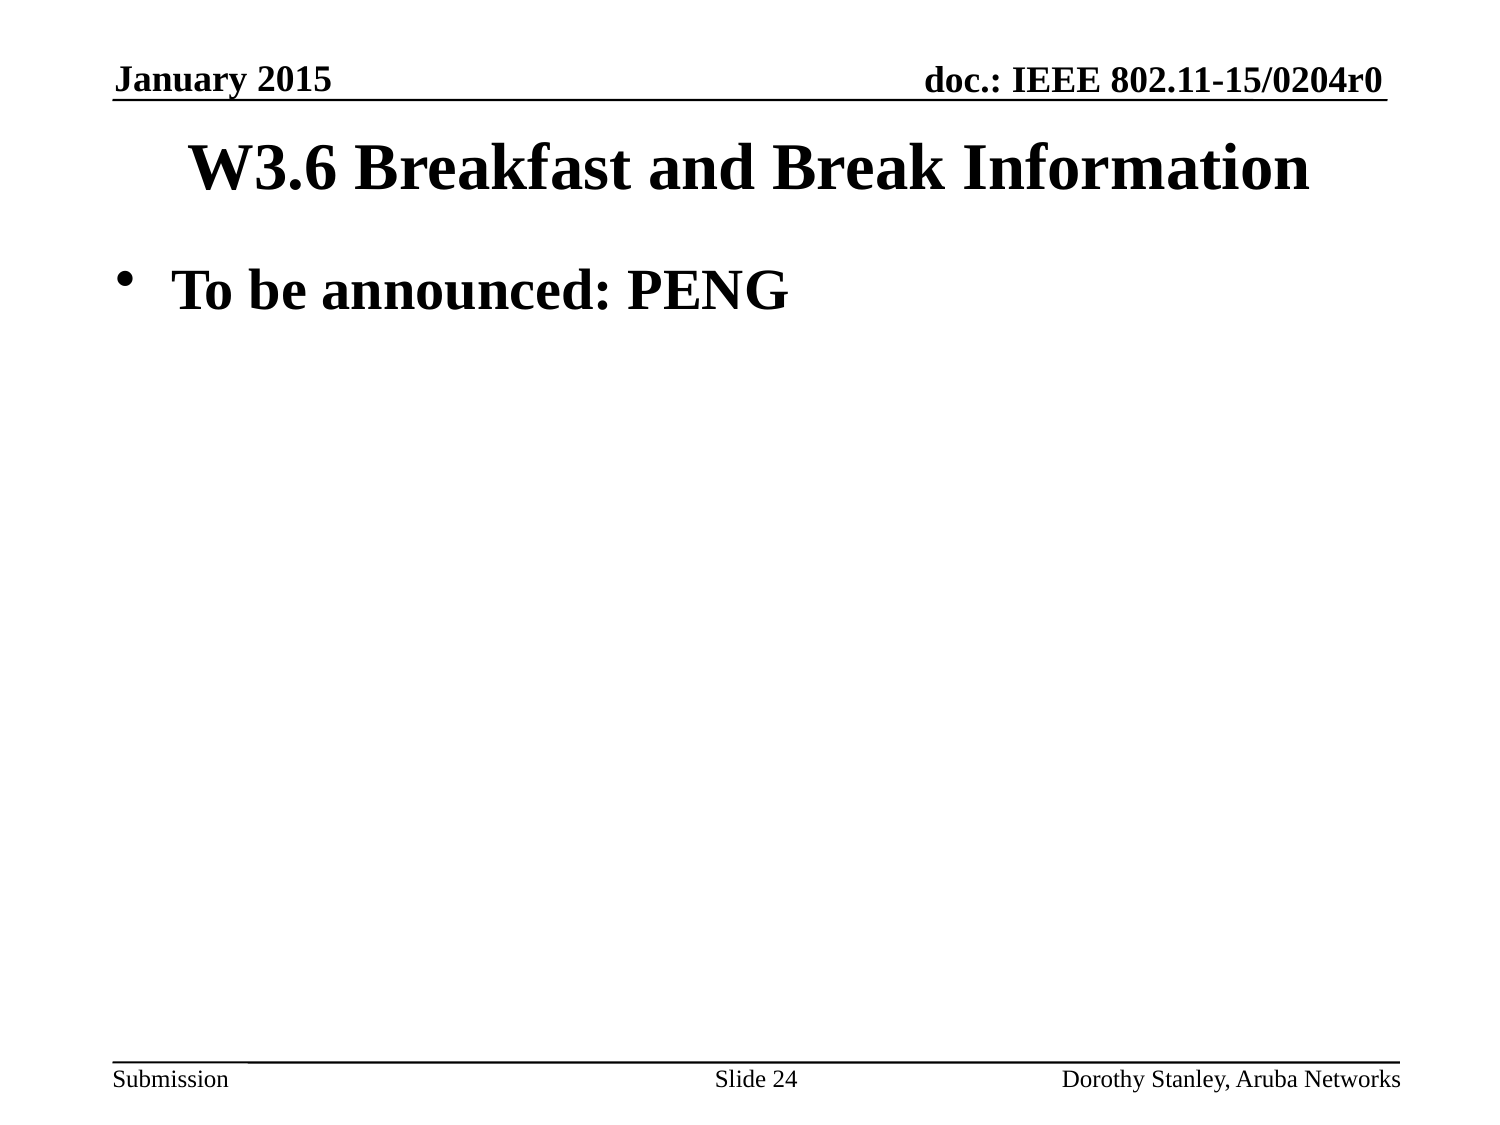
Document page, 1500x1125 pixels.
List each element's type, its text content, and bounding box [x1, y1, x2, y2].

title W3.6 Breakfast and Break Information [112, 112, 1388, 213]
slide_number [114, 54, 423, 100]
footer Dorothy Stanley, Aruba Networks [878, 1061, 1402, 1093]
list To be announced: PENG [100, 243, 1376, 1000]
slide_number Slide 24 [712, 1061, 800, 1093]
